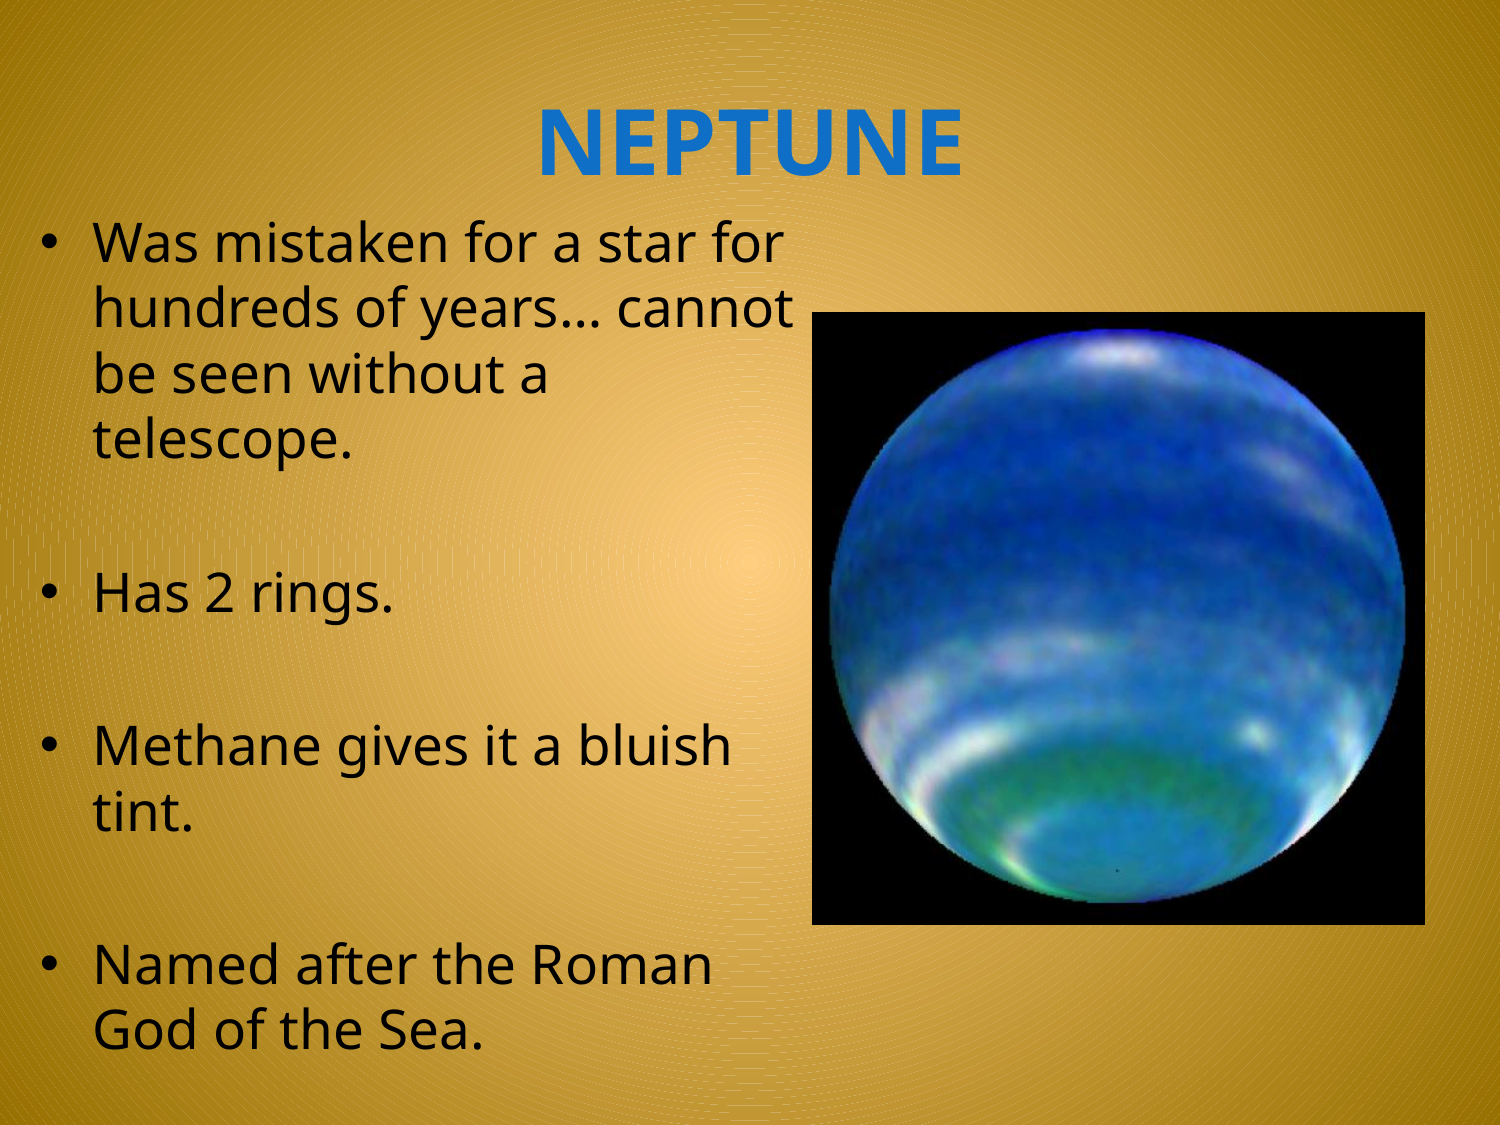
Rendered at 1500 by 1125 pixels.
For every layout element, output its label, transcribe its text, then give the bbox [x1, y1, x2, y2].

list Was mistaken for a star for hundreds of years… cannot be seen without a telescope. Has 2 rings. Methane gives it a bluish tint. Named after the Roman God of the Sea. [24, 200, 813, 1075]
picture [812, 312, 1426, 926]
title NEPTUNE [75, 45, 1425, 233]
